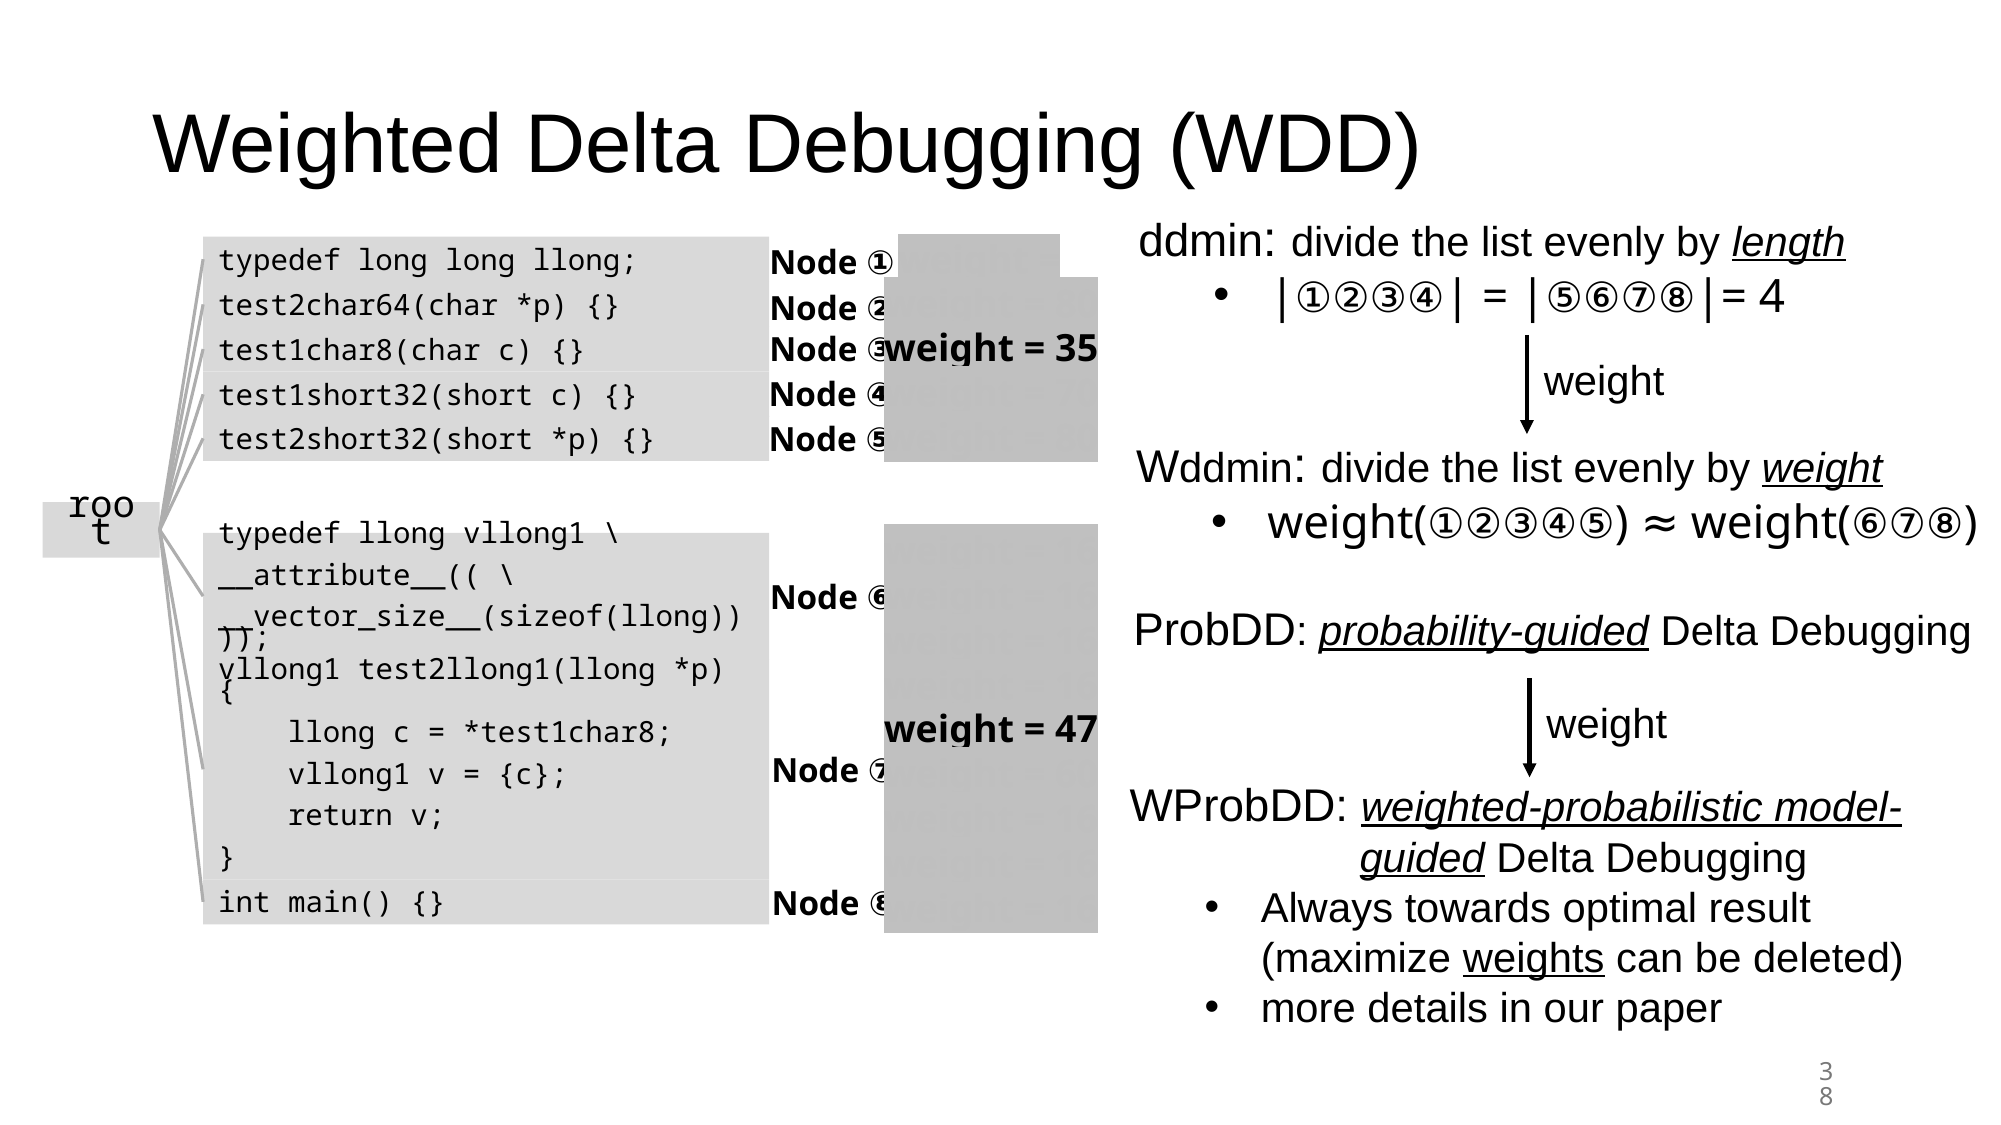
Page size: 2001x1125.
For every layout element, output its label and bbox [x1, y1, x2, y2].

slide_number [1804, 1042, 1863, 1103]
text_box [1121, 334, 1993, 555]
text_box [1118, 592, 1987, 663]
text_box [1114, 677, 1970, 1039]
text_box [42, 59, 1863, 938]
